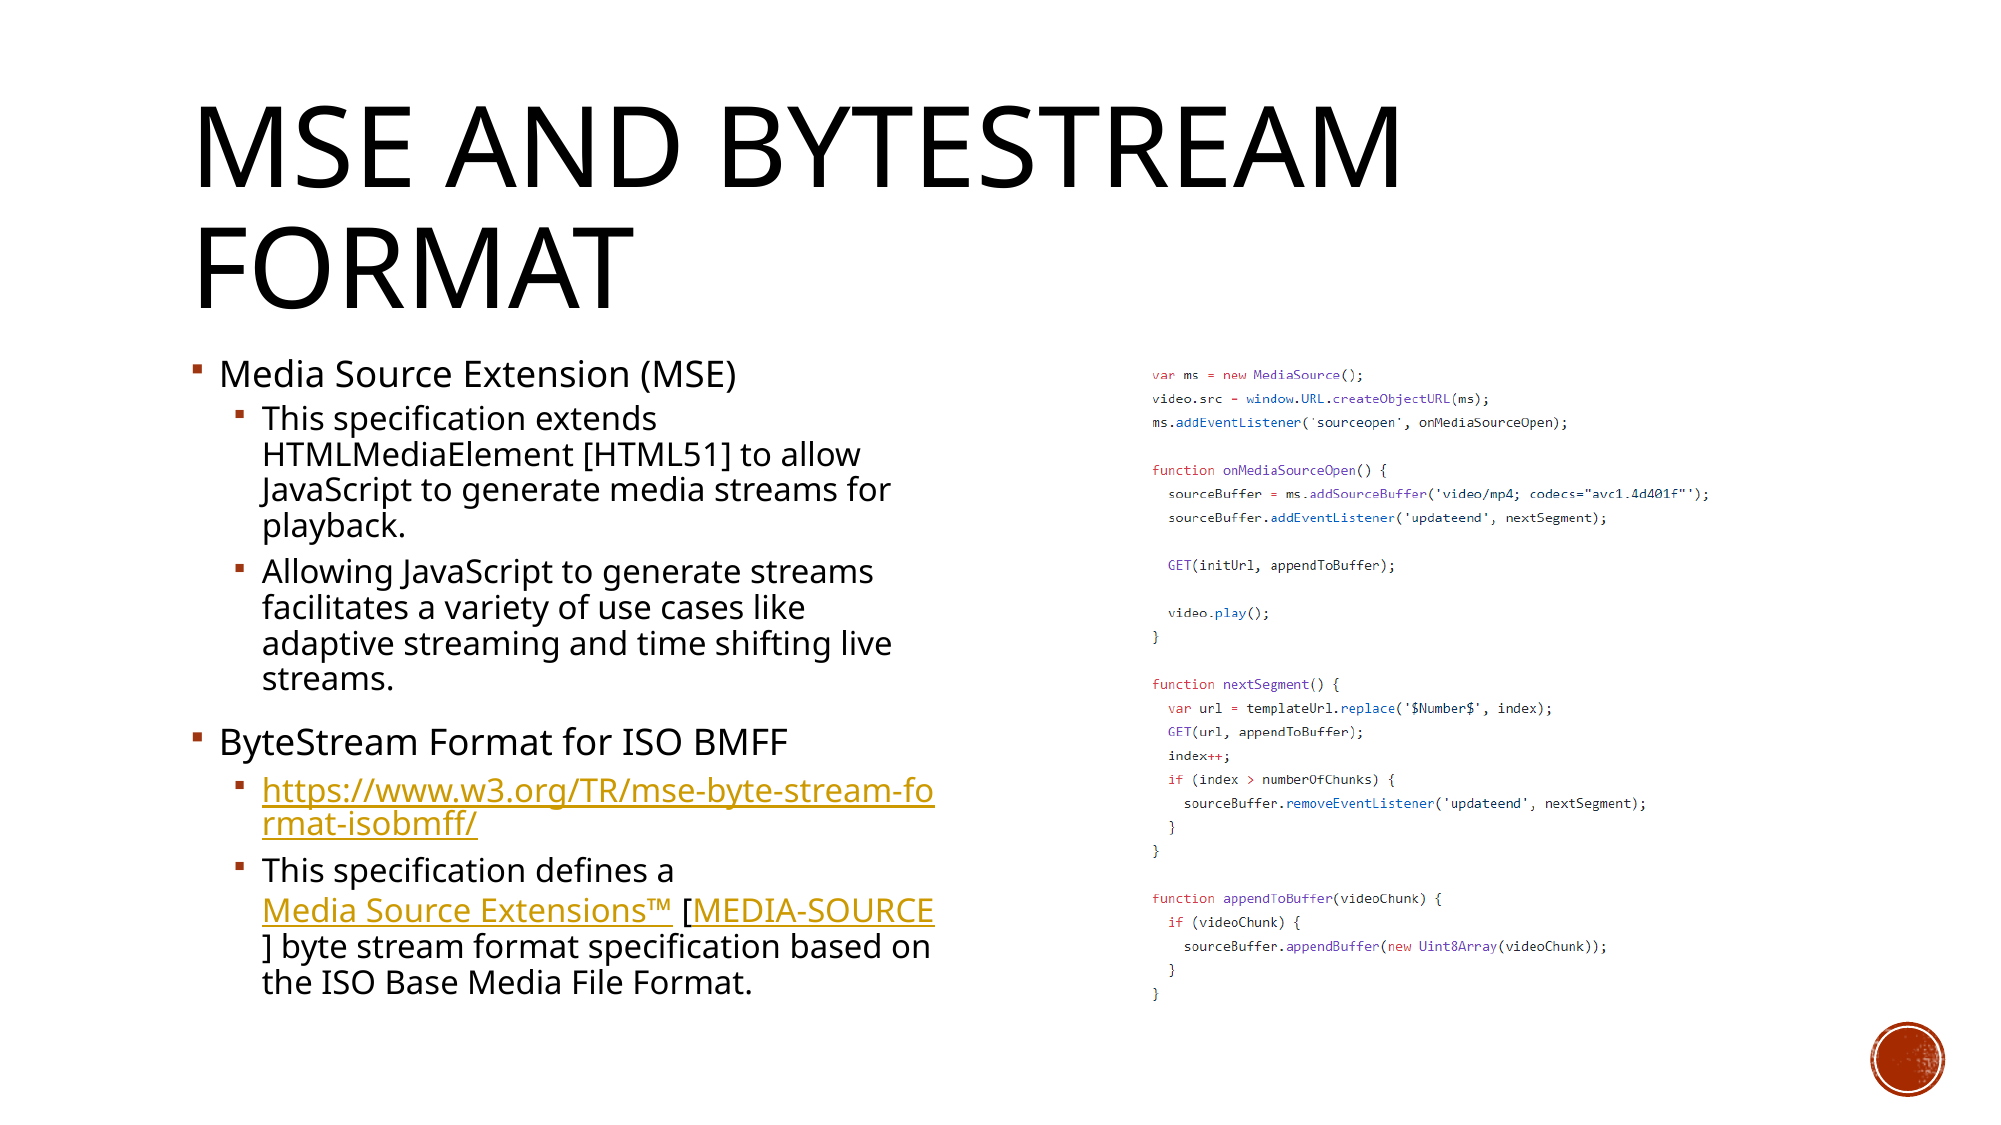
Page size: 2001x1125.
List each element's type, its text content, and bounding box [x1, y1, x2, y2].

title MSE and bytestream Format [175, 79, 1826, 344]
list Media Source Extension (MSE) This specification extends HTMLMediaElement [HTML51] to allow JavaScript to generate media streams for playback. Allowing JavaScript to generate streams facilitates a variety of use cases like adaptive streaming and time shifting live streams. ByteStream Format for ISO BMFF https://www.w3.org/TR/mse-byte-stream-format-isobmff/ This specification defines a Media Source Extensions™ [MEDIA-SOURCE] byte stream format specification based on the ISO Base Media File Format. [175, 348, 959, 1013]
picture [1134, 359, 1734, 1013]
